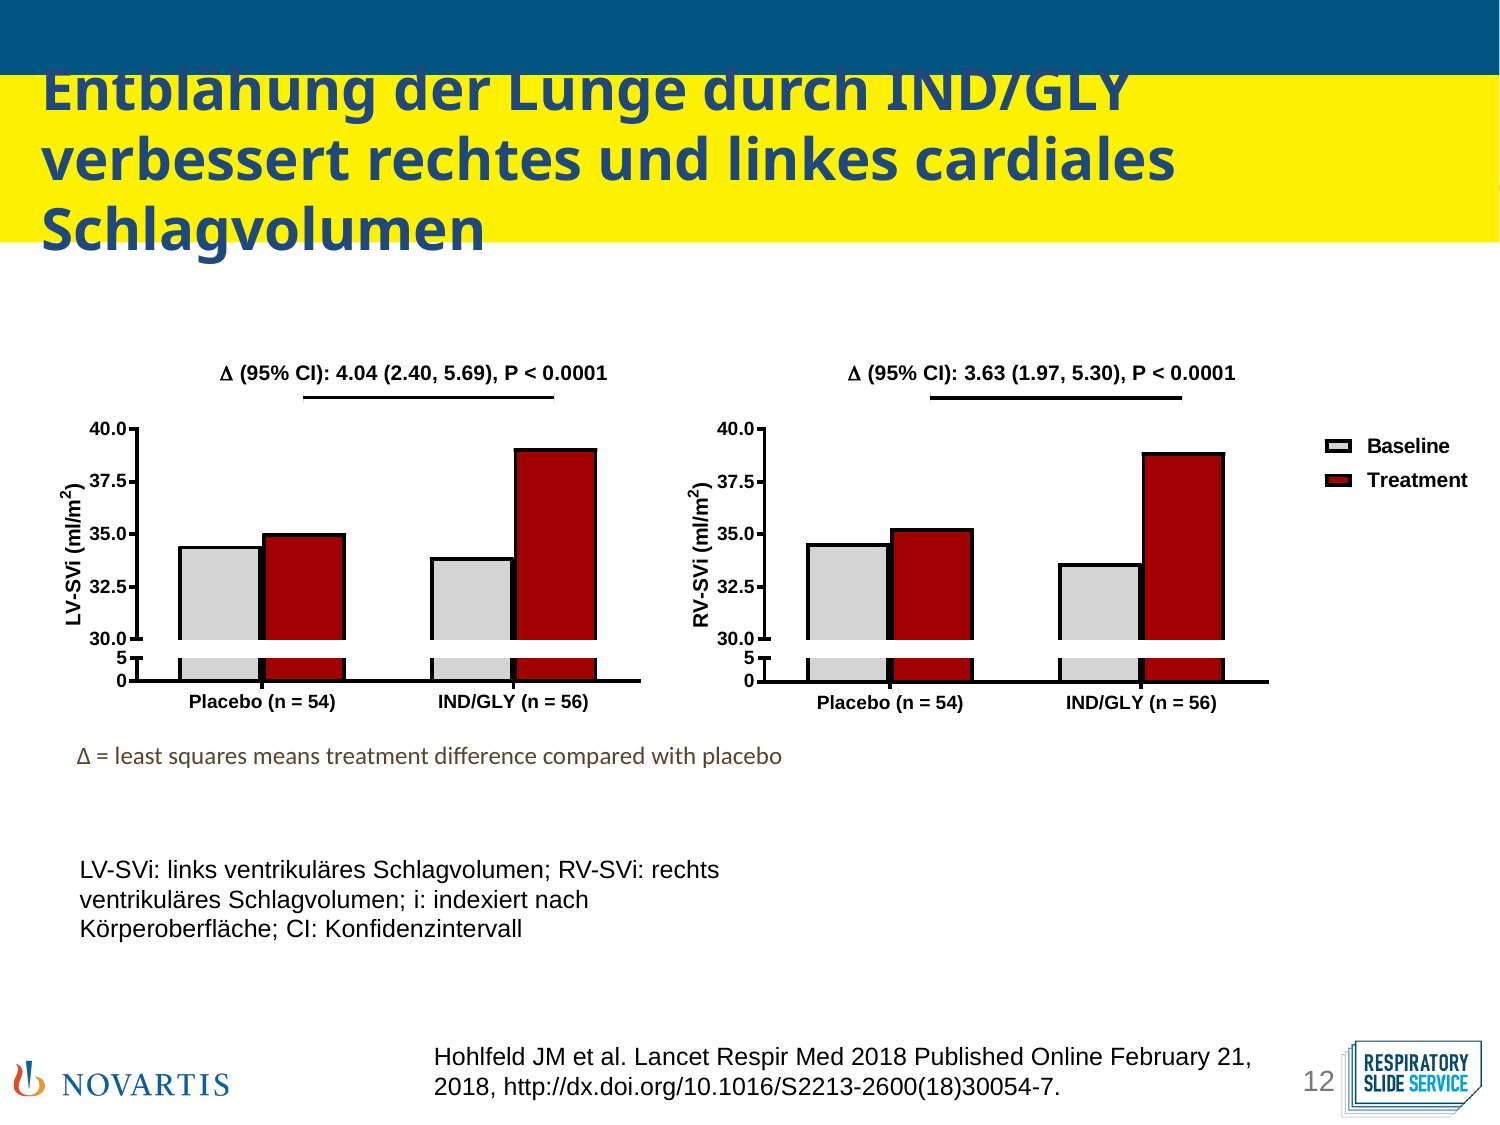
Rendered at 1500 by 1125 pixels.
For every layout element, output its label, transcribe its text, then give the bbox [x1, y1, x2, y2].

picture [1033, 68, 1059, 75]
picture [944, 69, 951, 75]
picture [231, 66, 239, 75]
picture [1098, 69, 1108, 75]
picture [11, 1058, 231, 1099]
picture [417, 66, 425, 75]
picture [142, 66, 150, 75]
picture [888, 69, 906, 75]
picture [1328, 1027, 1497, 1125]
text_box Hohlfeld JM et al. Lancet Respir Med 2018 Published Online February 21, 2018, http://dx.doi.org/10.1016/S2213-2600(18)30054-7. [419, 1032, 1270, 1087]
picture [211, 67, 218, 73]
picture [915, 69, 928, 75]
picture [837, 66, 845, 75]
picture [512, 69, 519, 75]
text_box LV-SVi: links ventrikuläres Schlagvolumen; RV-SVi: rechts ventrikuläres Schlagvolumen; i: indexiert nach Körperoberfläche; CI: Konfidenzintervall [64, 845, 750, 900]
picture [1014, 69, 1021, 75]
picture [47, 69, 70, 75]
picture [179, 66, 187, 75]
picture [726, 66, 734, 75]
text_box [11, 314, 1500, 761]
picture [1071, 69, 1078, 75]
picture [962, 69, 989, 75]
picture [1121, 69, 1131, 75]
text_box Entblähung der Lunge durch IND/GLY verbessert rechtes und linkes cardiales Schlagvolumen [41, 87, 1447, 227]
